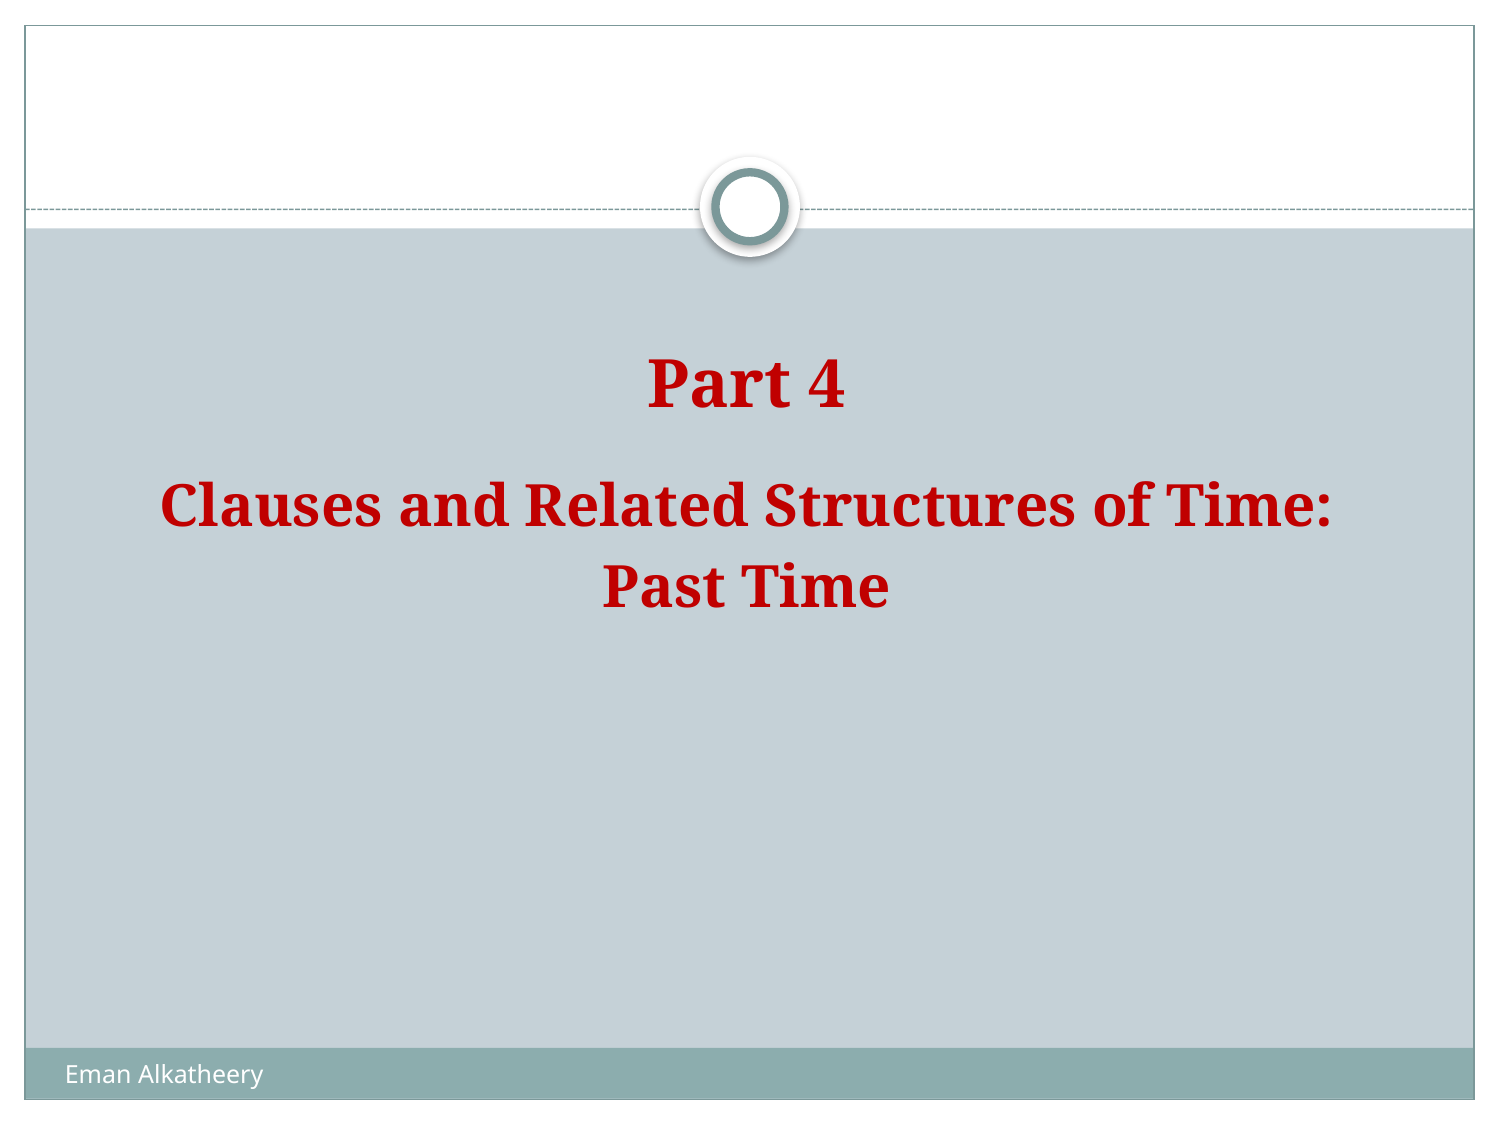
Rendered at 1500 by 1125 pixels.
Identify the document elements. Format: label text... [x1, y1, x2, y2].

list Part 4 Clauses and Related Structures of Time: Past Time [49, 250, 1445, 1001]
footer Eman Alkatheery [50, 1051, 638, 1112]
